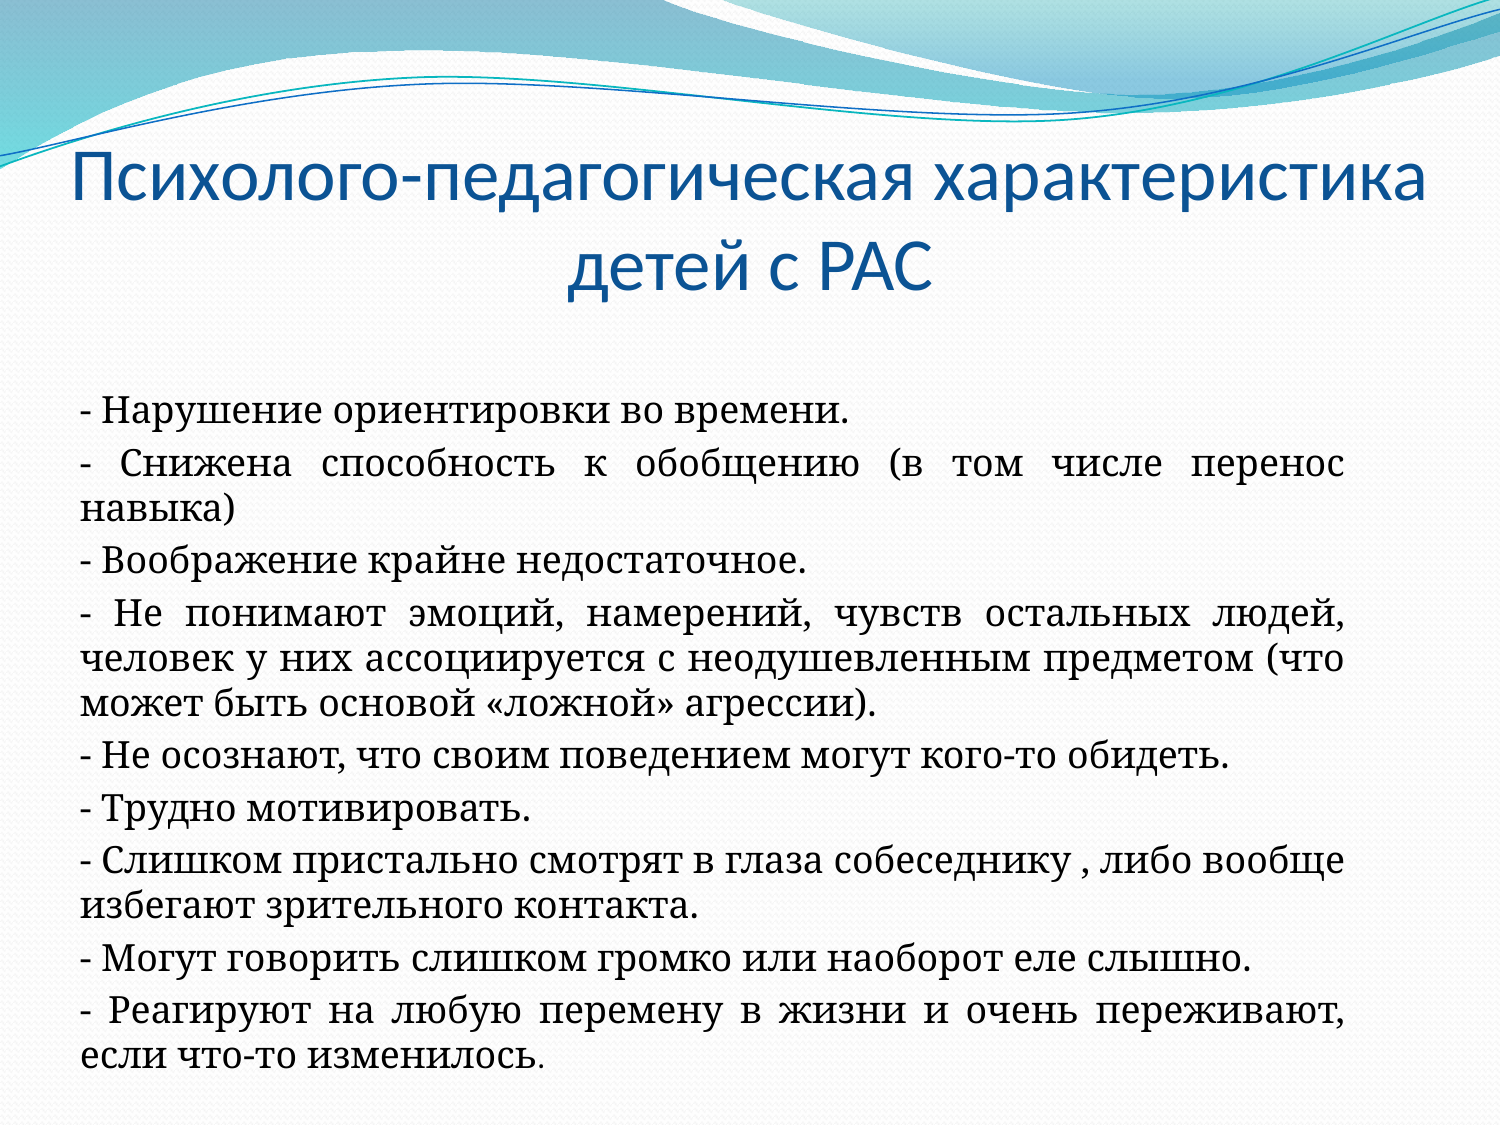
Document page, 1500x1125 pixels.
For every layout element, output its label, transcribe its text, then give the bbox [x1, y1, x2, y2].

list - Нарушение ориентировки во времени. - Снижена способность к обобщению (в том числе перенос навыка) - Воображение крайне недостаточное. - Не понимают эмоций, намерений, чувств остальных людей, человек у них ассоциируется с неодушевленным предметом (что может быть основой «ложной» агрессии). - Не осознают, что своим поведением могут кого-то обидеть. - Трудно мотивировать. - Слишком пристально смотрят в глаза собеседнику , либо вообще избегают зрительного контакта. - Могут говорить слишком громко или наоборот еле слышно. - Реагируют на любую перемену в жизни и очень переживают, если что-то изменилось. [76, 326, 1350, 1102]
title Психолого-педагогическая характеристика детей с РАС [0, 70, 1500, 306]
